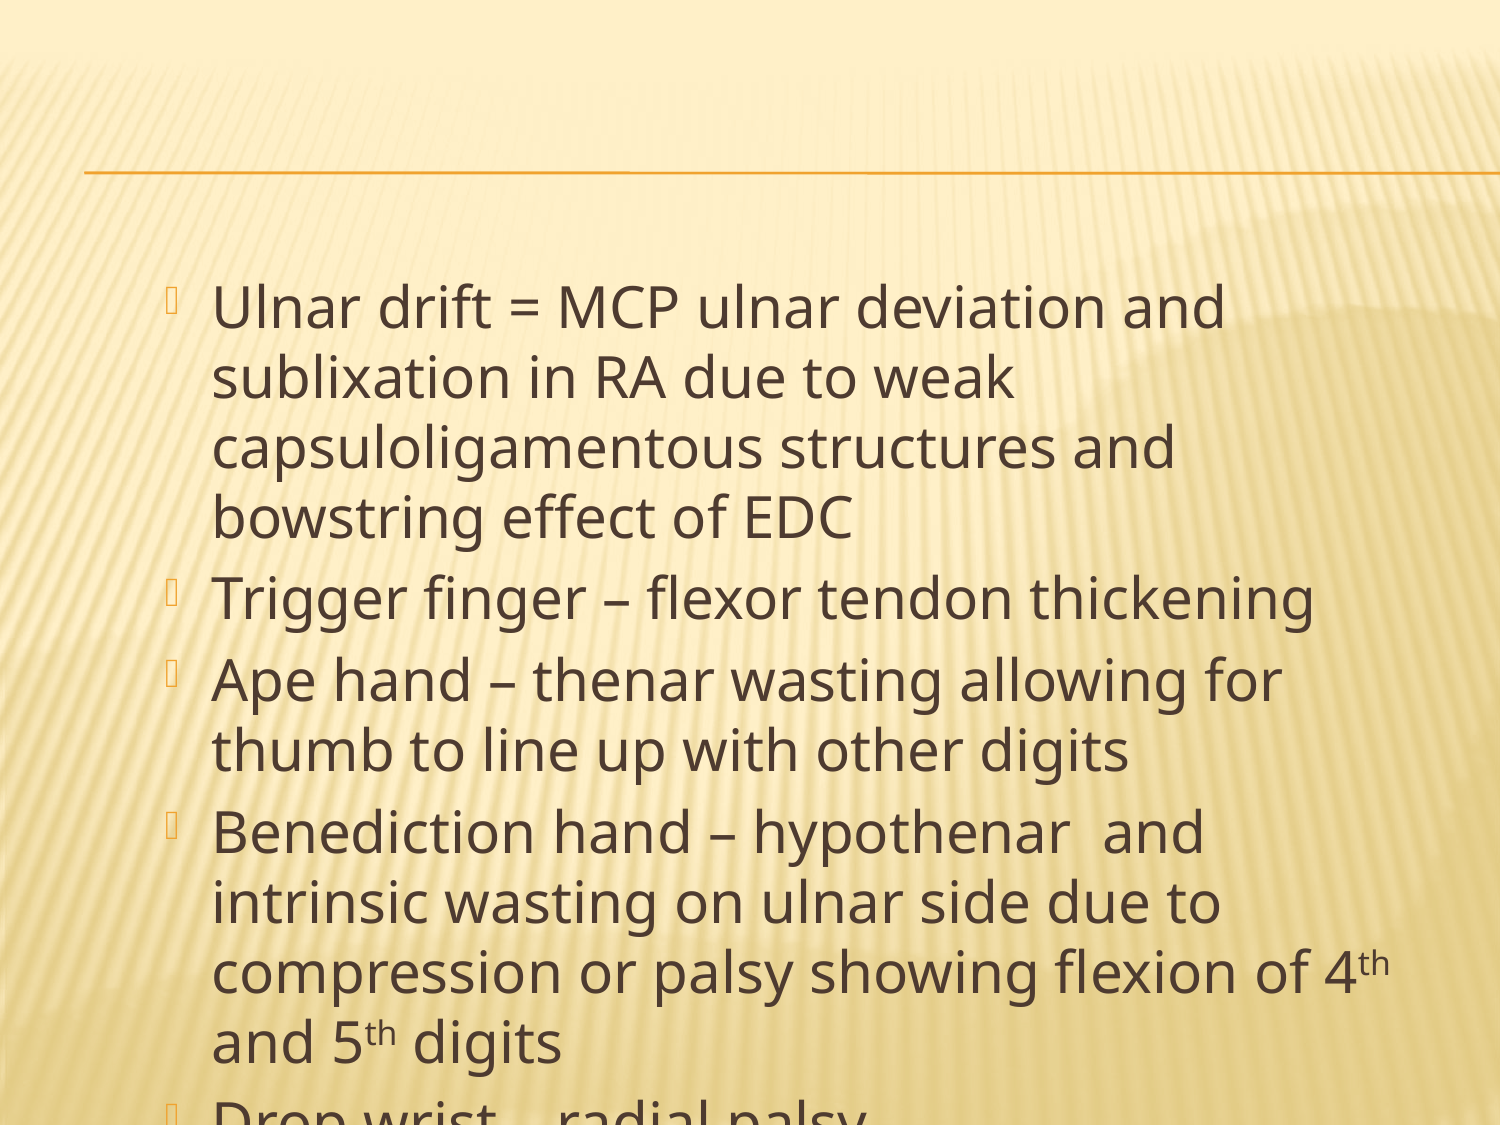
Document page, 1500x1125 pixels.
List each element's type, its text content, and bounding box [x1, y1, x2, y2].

list Ulnar drift = MCP ulnar deviation and sublixation in RA due to weak capsuloligamentous structures and bowstring effect of EDC Trigger finger – flexor tendon thickening Ape hand – thenar wasting allowing for thumb to line up with other digits Benediction hand – hypothenar and intrinsic wasting on ulnar side due to compression or palsy showing flexion of 4th and 5th digits Drop wrist – radial palsy [75, 262, 1425, 1075]
